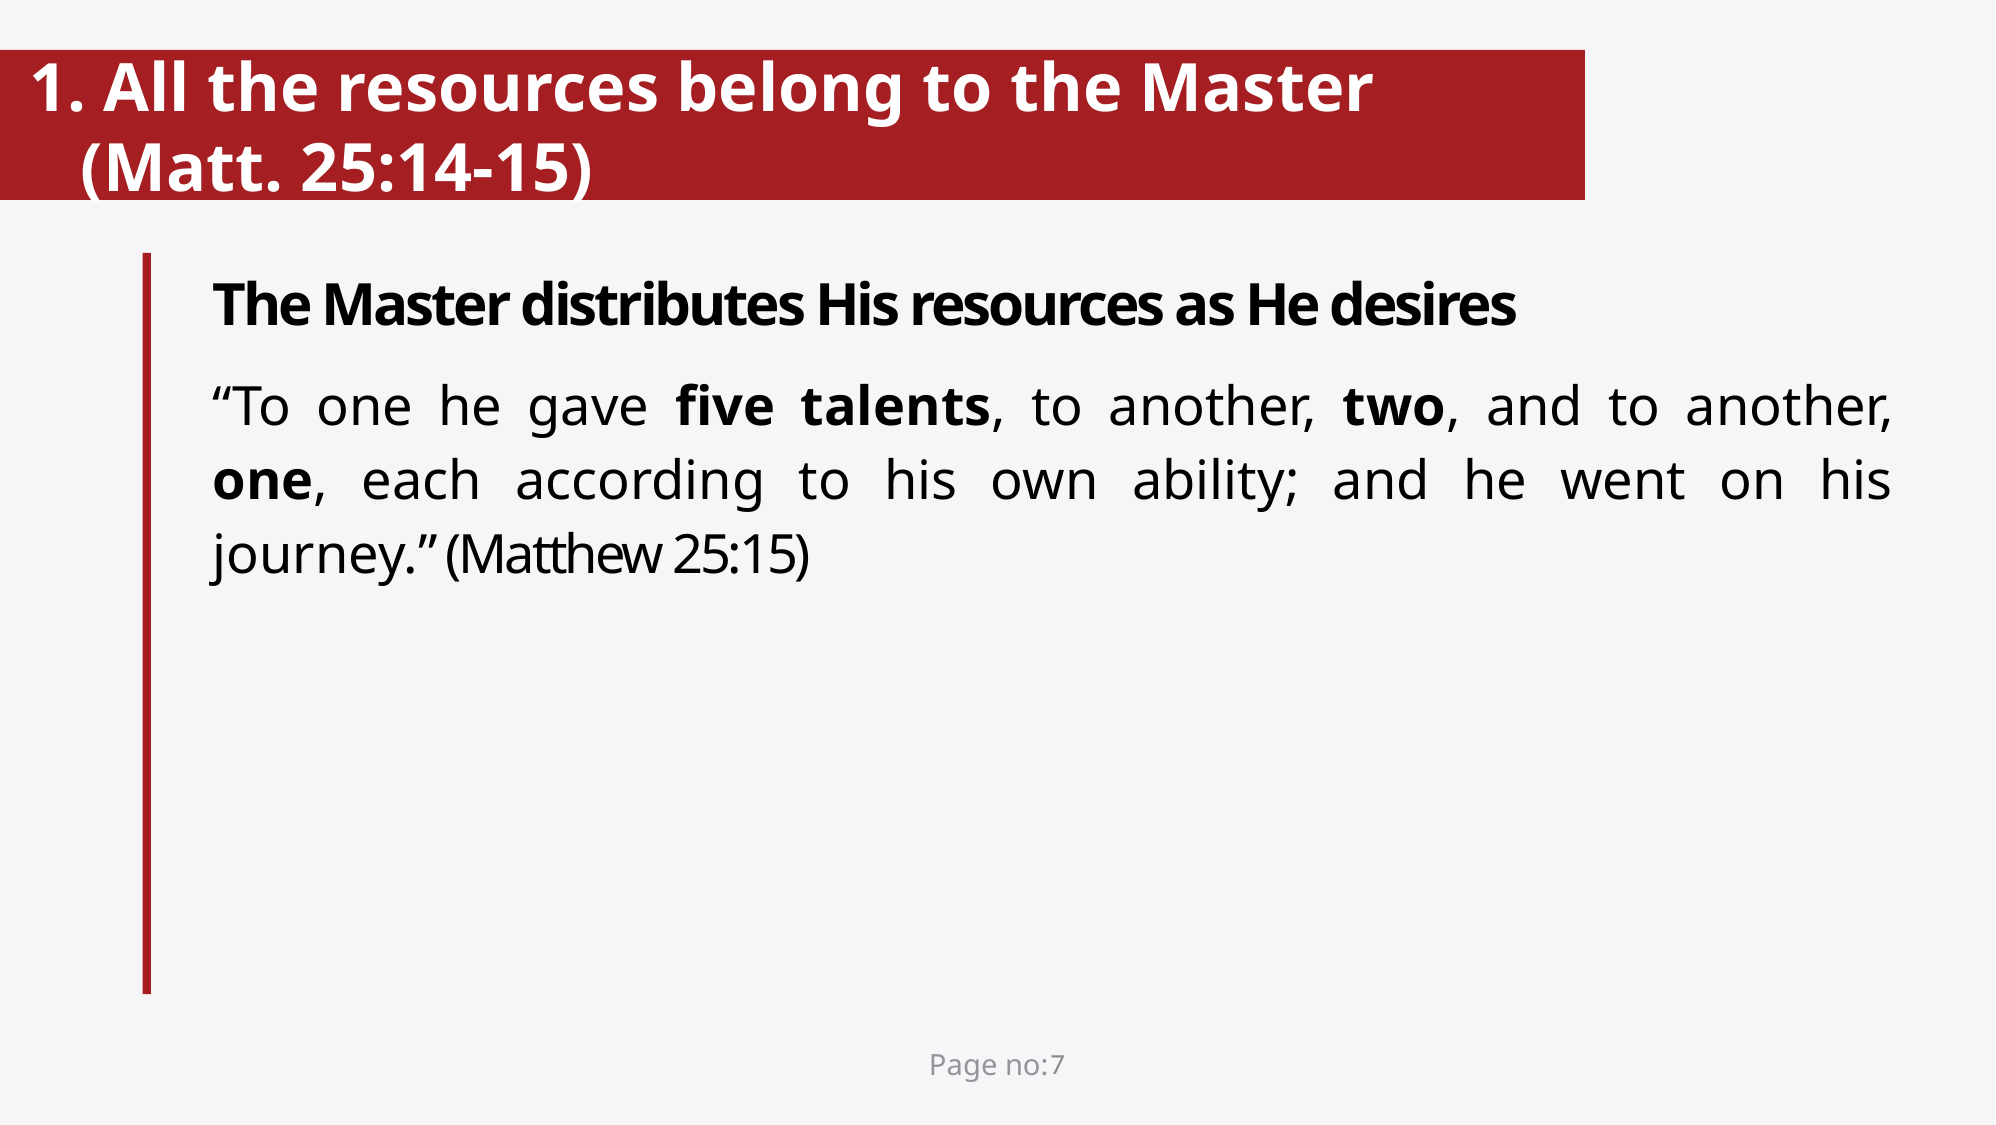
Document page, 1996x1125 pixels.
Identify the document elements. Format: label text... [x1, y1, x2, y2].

subtitle The Master distributes His resources as He desires “To one he gave five talents, to another, two, and to another, one, each according to his own ability; and he went on his journey.” (Matthew 25:15) [197, 249, 1910, 1000]
title 1. All the resources belong to the Master (Matt. 25:14-15) [14, 62, 1810, 188]
